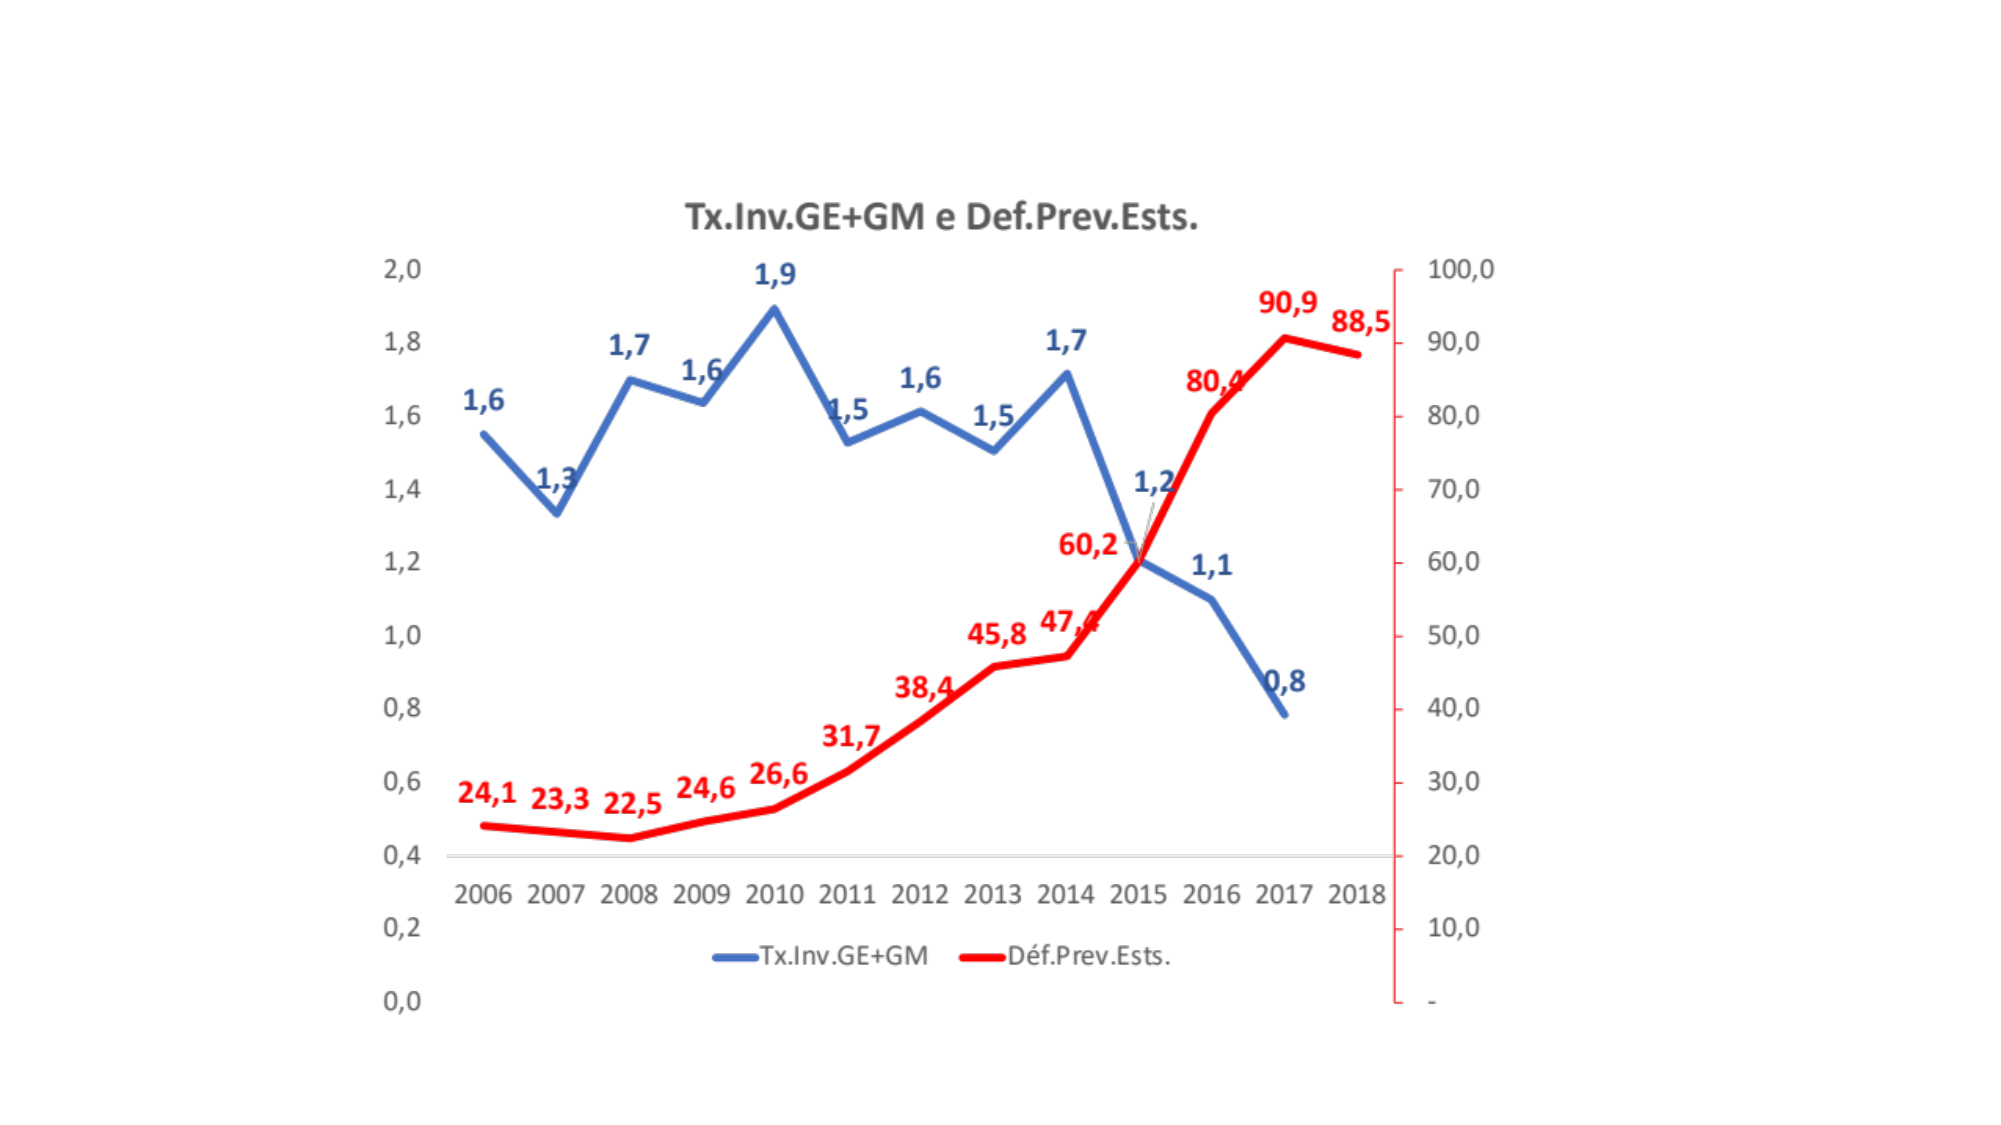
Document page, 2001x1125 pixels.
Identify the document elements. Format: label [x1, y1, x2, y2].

picture [369, 173, 1512, 1089]
